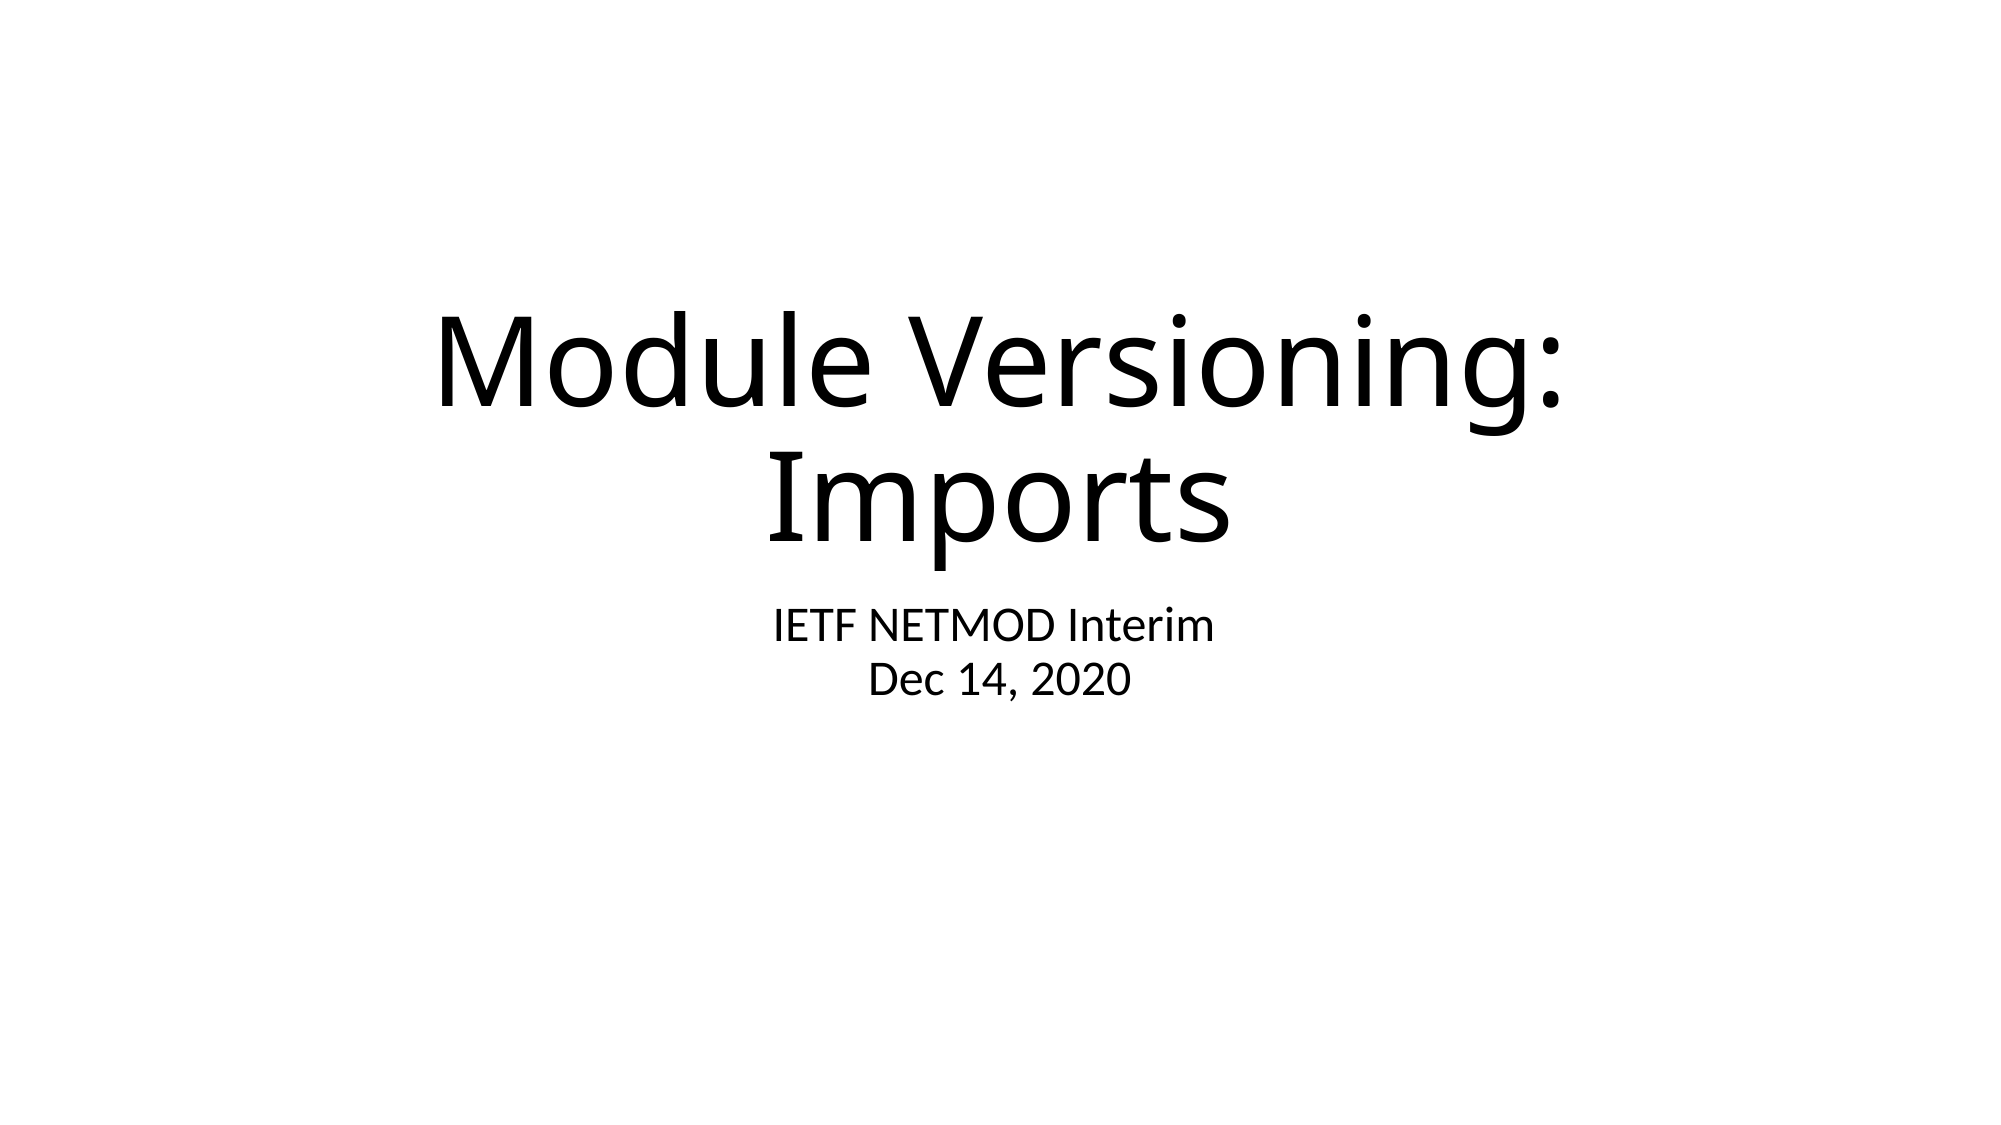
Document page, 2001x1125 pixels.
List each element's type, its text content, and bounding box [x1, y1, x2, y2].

text_box IETF NETMOD Interim Dec 14, 2020 [249, 590, 1750, 863]
text_box Module Versioning: Imports [249, 184, 1750, 576]
